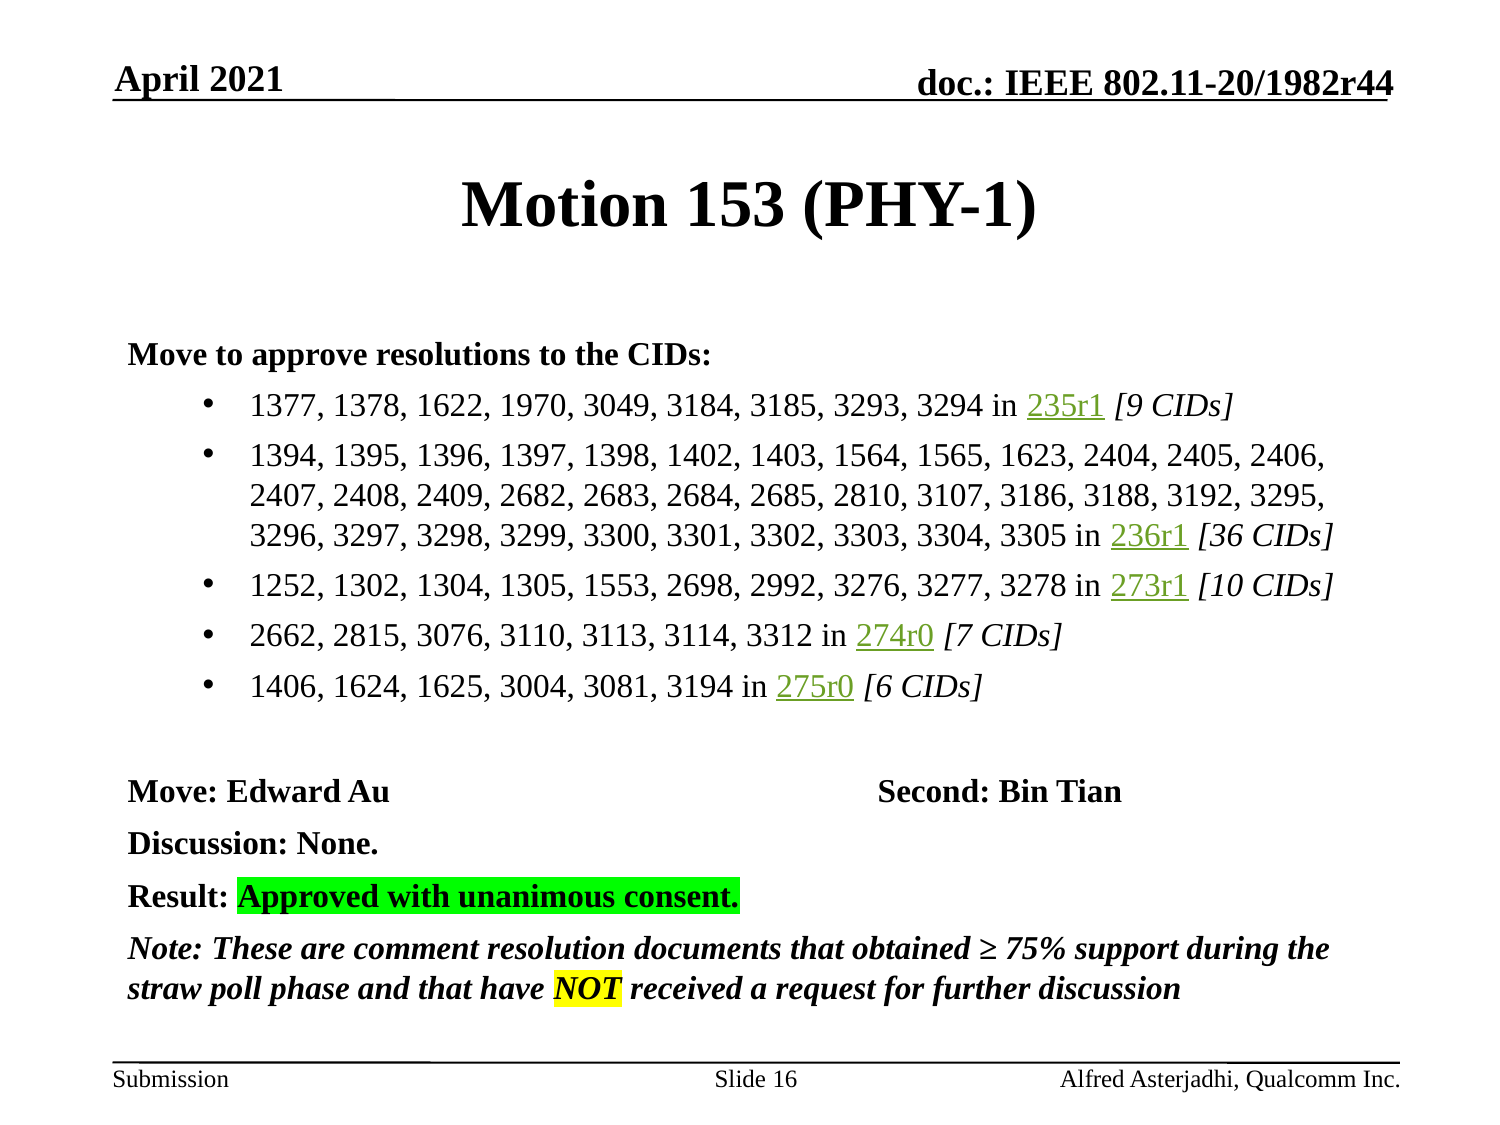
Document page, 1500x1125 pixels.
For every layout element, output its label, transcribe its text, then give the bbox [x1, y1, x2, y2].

title Motion 153 (PHY-1) [112, 112, 1388, 288]
footer Alfred Asterjadhi, Qualcomm Inc. [878, 1061, 1402, 1093]
list Move to approve resolutions to the CIDs: 1377, 1378, 1622, 1970, 3049, 3184, 3185, 3293, 3294 in 235r1 [9 CIDs] 1394, 1395, 1396, 1397, 1398, 1402, 1403, 1564, 1565, 1623, 2404, 2405, 2406, 2407, 2408, 2409, 2682, 2683, 2684, 2685, 2810, 3107, 3186, 3188, 3192, 3295, 3296, 3297, 3298, 3299, 3300, 3301, 3302, 3303, 3304, 3305 in 236r1 [36 CIDs] 1252, 1302, 1304, 1305, 1553, 2698, 2992, 3276, 3277, 3278 in 273r1 [10 CIDs] 2662, 2815, 3076, 3110, 3113, 3114, 3312 in 274r0 [7 CIDs] 1406, 1624, 1625, 3004, 3081, 3194 in 275r0 [6 CIDs] Move: Edward Au Second: Bin Tian Discussion: None. Result: Approved with unanimous consent. Note: These are comment resolution documents that obtained ≥ 75% support during the straw poll phase and that have NOT received a request for further discussion [112, 324, 1388, 1063]
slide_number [114, 54, 423, 100]
slide_number Slide 16 [712, 1061, 800, 1123]
